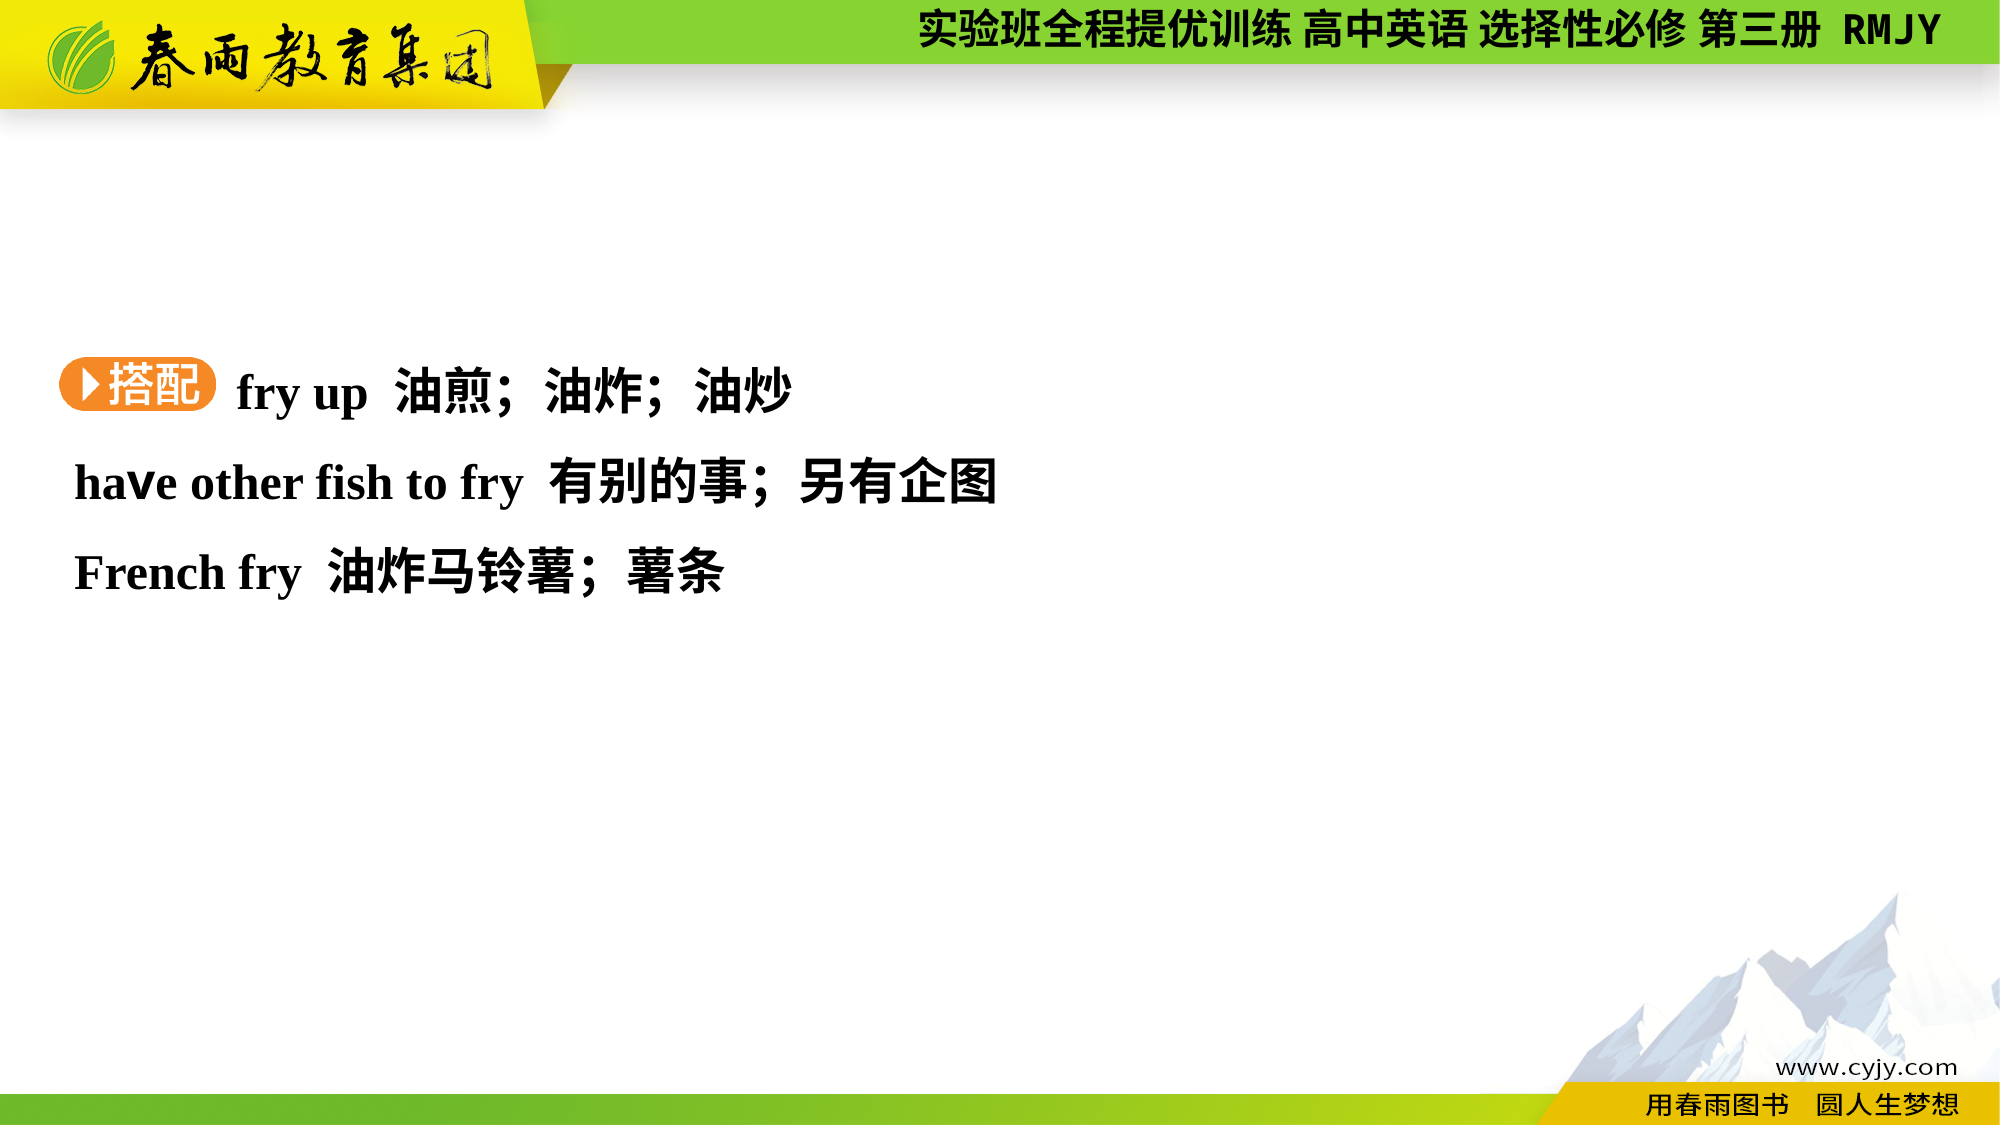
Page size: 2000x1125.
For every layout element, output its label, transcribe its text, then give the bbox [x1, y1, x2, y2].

list fry up 油煎；油炸；油炒 have other fish to fry 有别的事；另有企图 French fry 油炸马铃薯；薯条 [59, 321, 1944, 610]
picture [0, 0, 2000, 1125]
